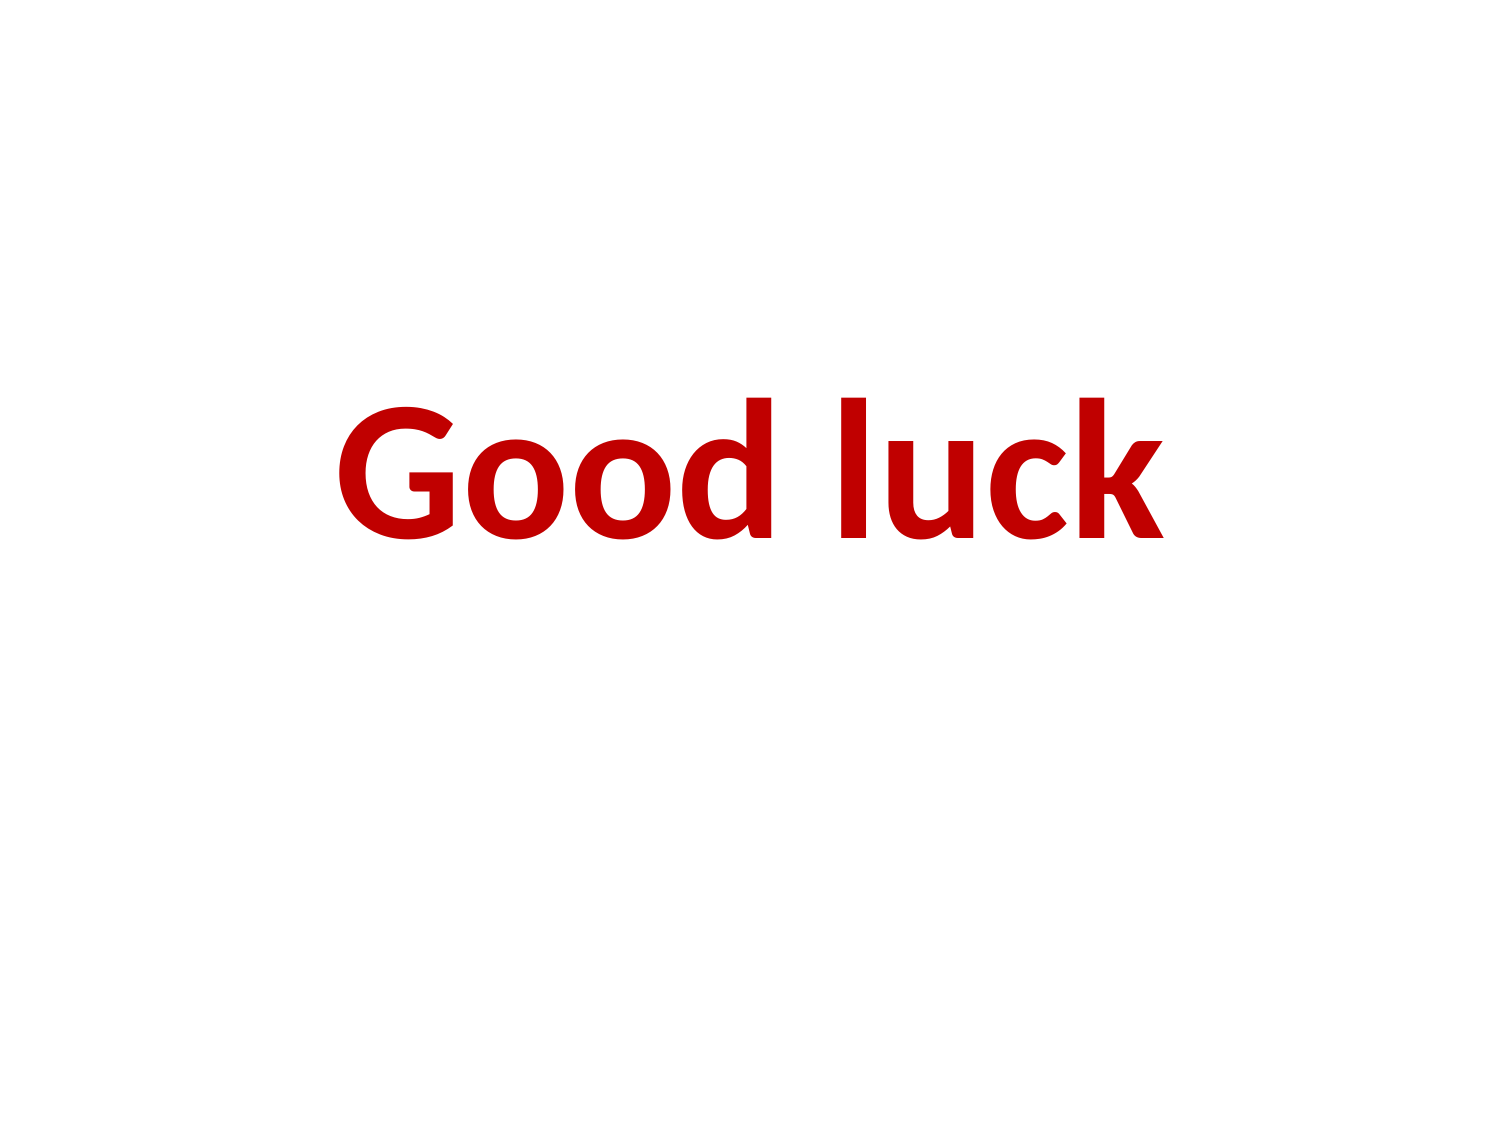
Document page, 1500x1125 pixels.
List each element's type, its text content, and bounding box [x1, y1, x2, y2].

list Good luck [75, 331, 1425, 1005]
